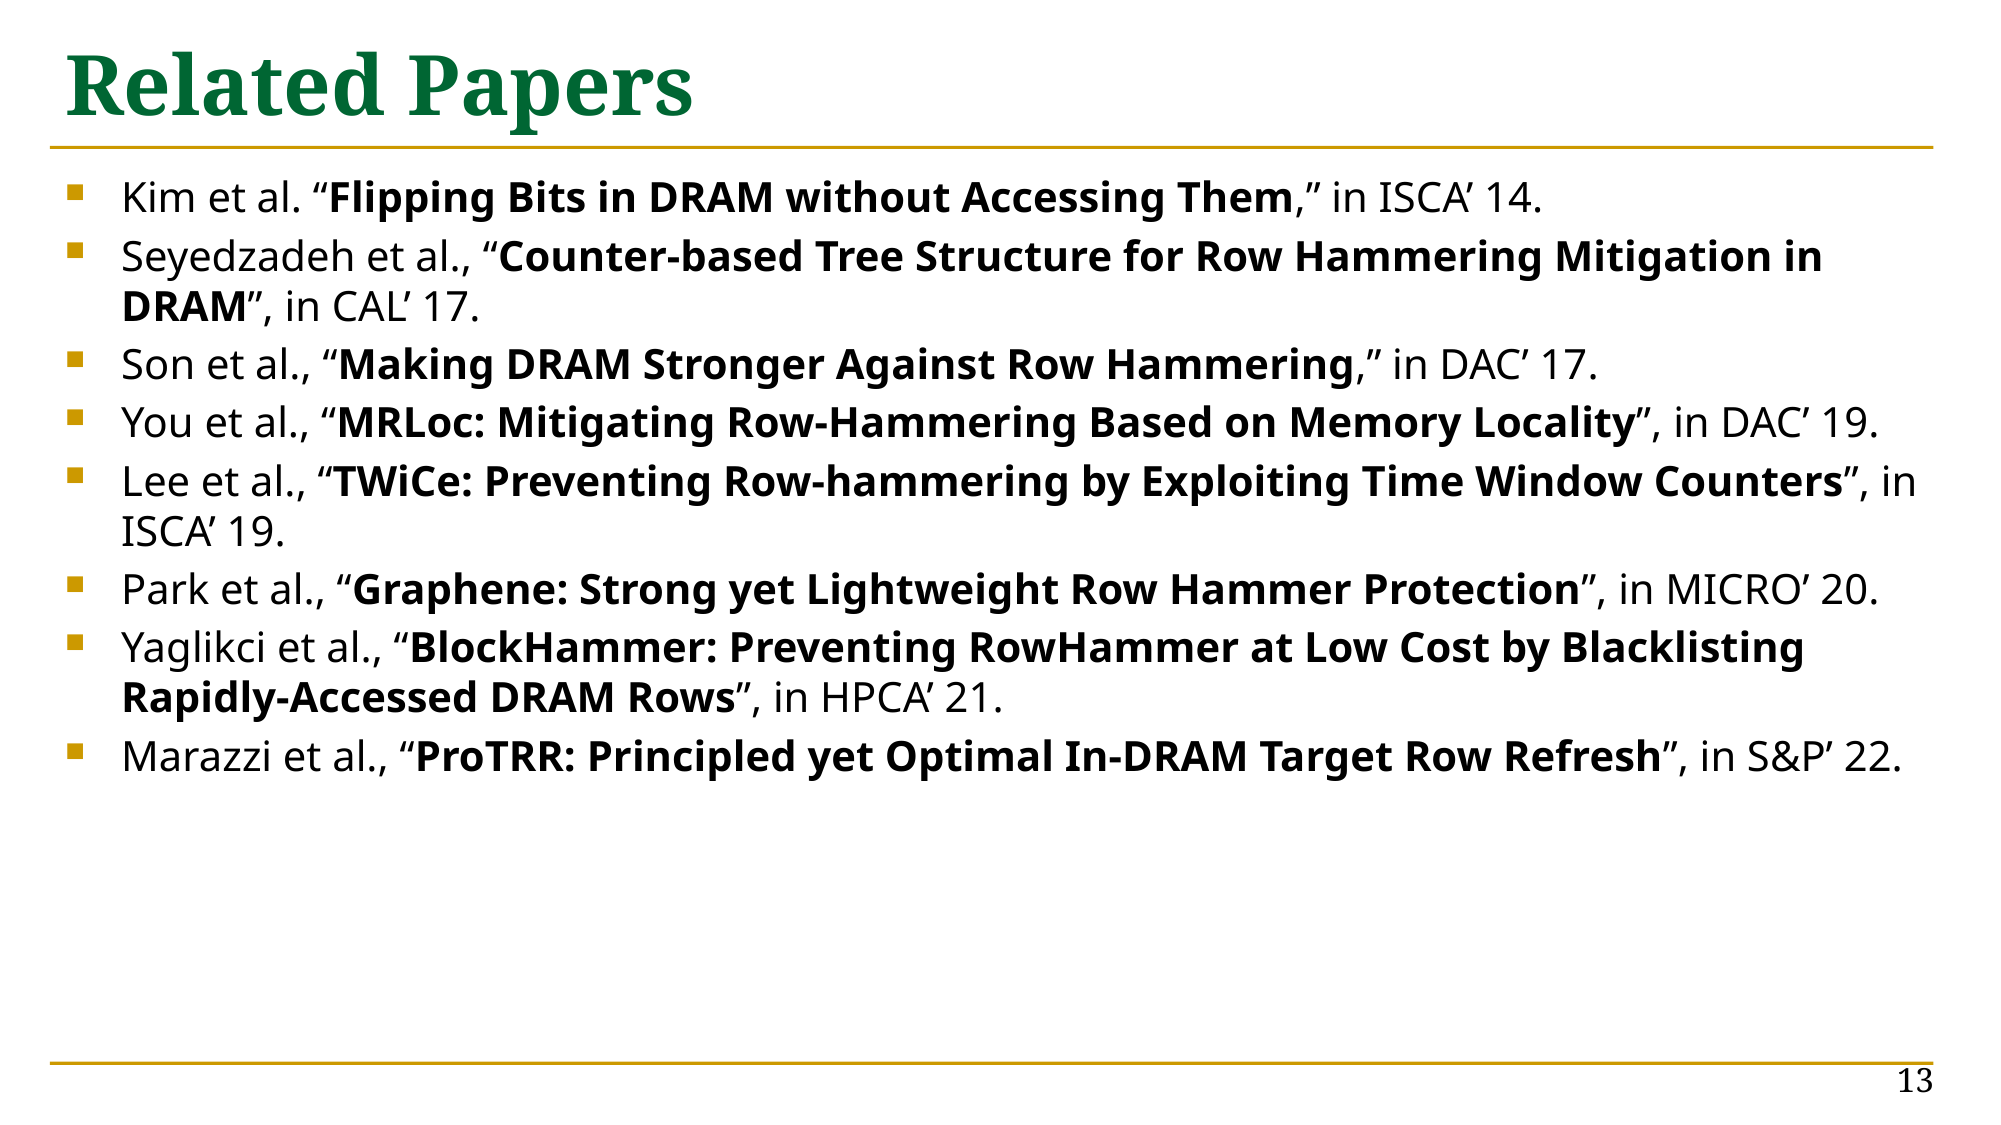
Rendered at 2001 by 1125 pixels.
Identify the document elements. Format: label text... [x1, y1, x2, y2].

title Related Papers [50, 24, 1934, 163]
slide_number 13 [1482, 1036, 1950, 1112]
list Kim et al. “Flipping Bits in DRAM without Accessing Them,” in ISCA’ 14. Seyedzadeh et al., “Counter-based Tree Structure for Row Hammering Mitigation in DRAM”, in CAL’ 17. Son et al., “Making DRAM Stronger Against Row Hammering,” in DAC’ 17. You et al., “MRLoc: Mitigating Row-Hammering Based on Memory Locality”, in DAC’ 19. Lee et al., “TWiCe: Preventing Row-hammering by Exploiting Time Window Counters”, in ISCA’ 19. Park et al., “Graphene: Strong yet Lightweight Row Hammer Protection”, in MICRO’ 20. Yaglikci et al., “BlockHammer: Preventing RowHammer at Low Cost by Blacklisting Rapidly-Accessed DRAM Rows”, in HPCA’ 21. Marazzi et al., “ProTRR: Principled yet Optimal In-DRAM Target Row Refresh”, in S&P’ 22. [50, 163, 1934, 1016]
